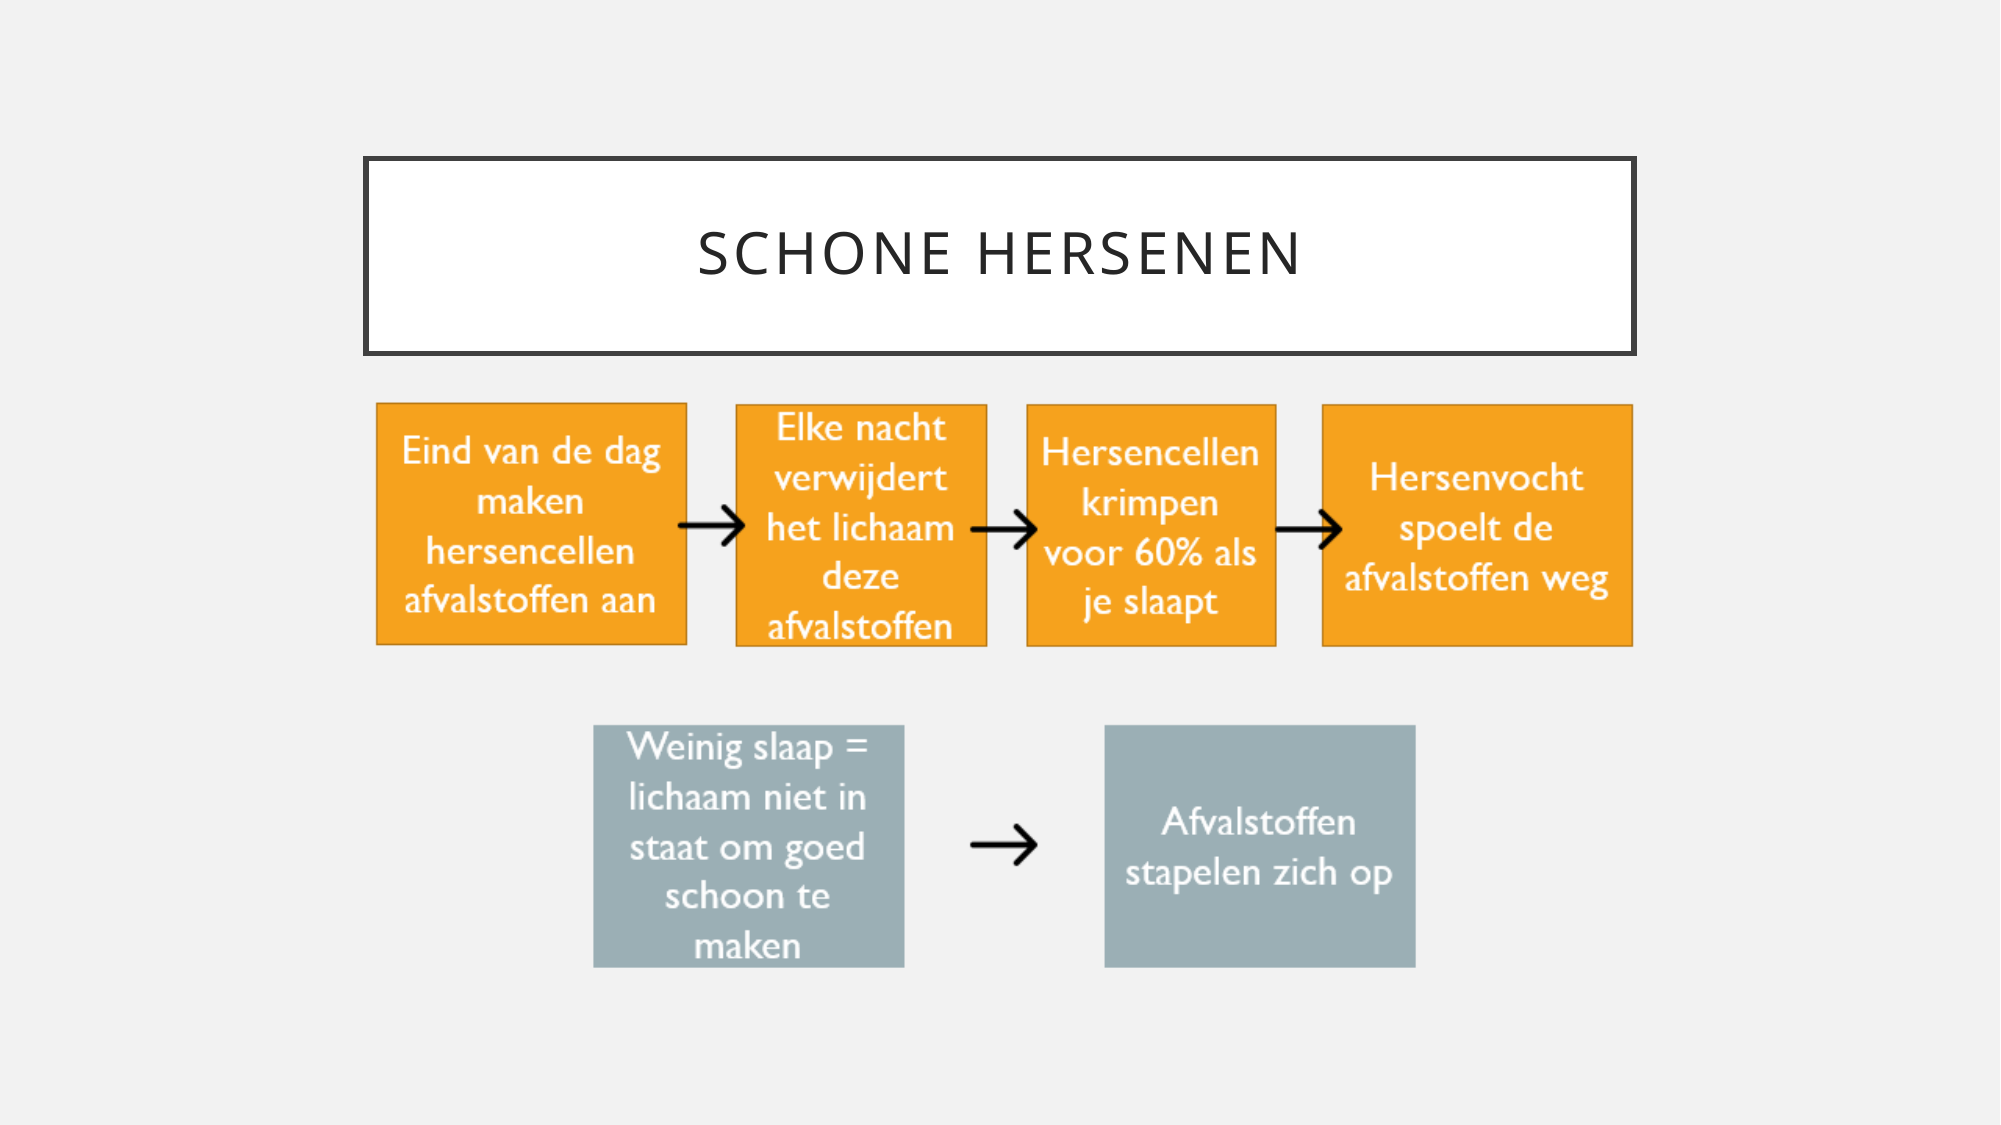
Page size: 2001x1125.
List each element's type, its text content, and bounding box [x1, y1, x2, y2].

picture [331, 370, 1674, 1004]
title Schone hersenen [363, 156, 1637, 356]
